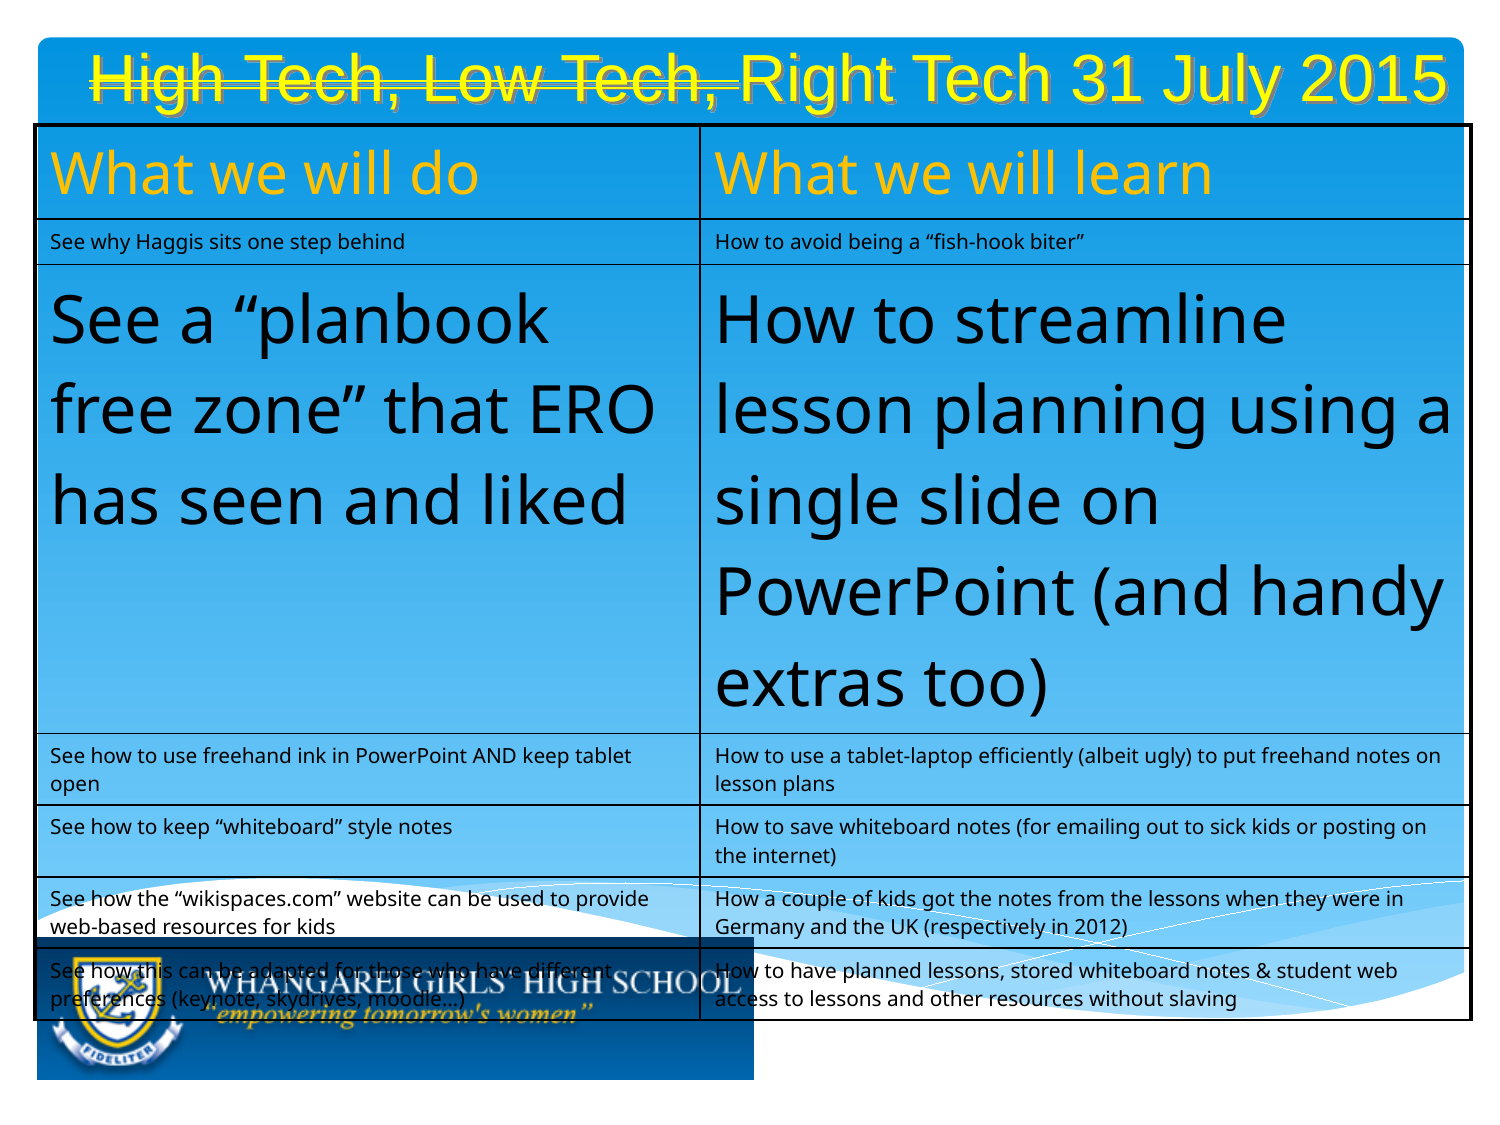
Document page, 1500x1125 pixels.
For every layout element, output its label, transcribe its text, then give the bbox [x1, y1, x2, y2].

table_cell See a “planbook free zone” that ERO has seen and liked [37, 265, 699, 733]
table_cell See why Haggis sits one step behind [37, 220, 699, 264]
table_cell How to have planned lessons, stored whiteboard notes & student web access to lessons and other resources without slaving [759, 949, 1469, 1019]
table_cell See how to keep “whiteboard” style notes [37, 806, 699, 876]
table_cell How to streamline lesson planning using a single slide on PowerPoint (and handy extras too) [701, 265, 1469, 733]
table_header What we will learn [701, 127, 1469, 218]
picture [37, 937, 754, 1080]
text_box High Tech, Low Tech, Right Tech 31 July 2015 [49, 24, 1488, 125]
table_cell How a couple of kids got the notes from the lessons when they were in Germany and the UK (respectively in 2012) [701, 878, 1469, 947]
table_cell See how the “wikispaces.com” website can be used to provide web-based resources for kids [37, 878, 699, 936]
table_cell How to save whiteboard notes (for emailing out to sick kids or posting on the internet) [701, 806, 1469, 876]
table_header What we will do [37, 127, 699, 218]
table_cell How to use a tablet-laptop efficiently (albeit ugly) to put freehand notes on lesson plans [701, 734, 1469, 804]
table_cell How to avoid being a “fish-hook biter” [701, 220, 1469, 264]
table_cell See how to use freehand ink in PowerPoint AND keep tablet open [37, 734, 699, 804]
